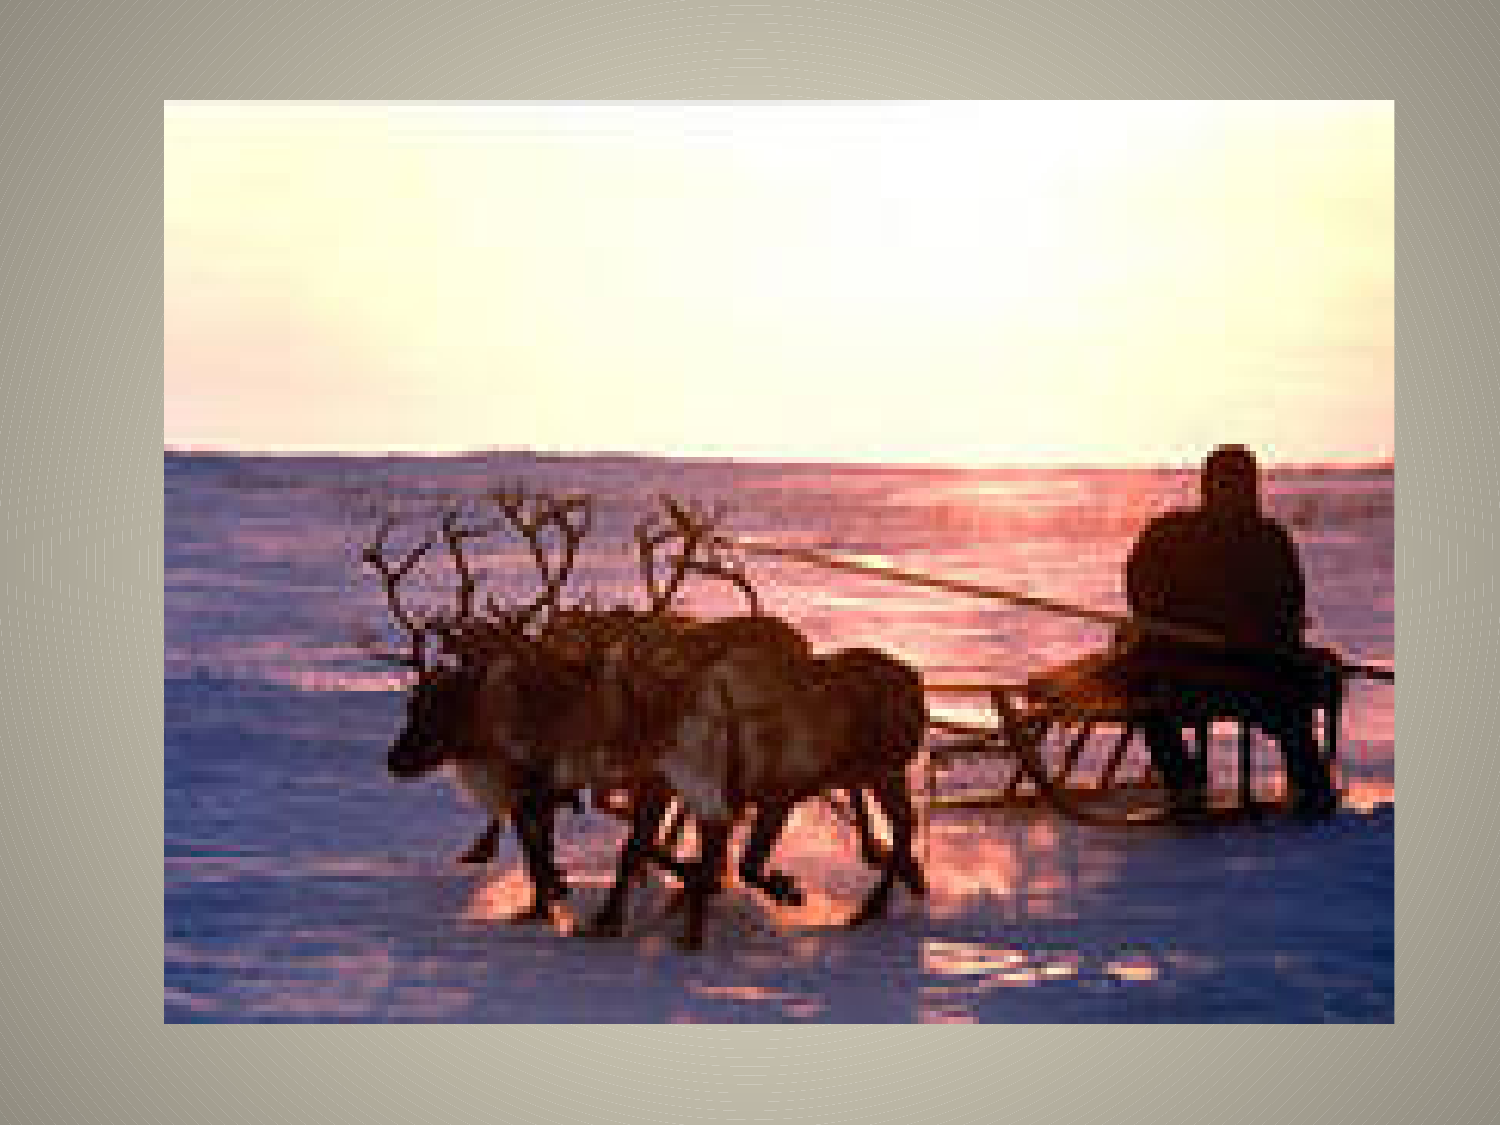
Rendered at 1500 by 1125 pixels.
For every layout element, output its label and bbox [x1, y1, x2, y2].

picture [163, 100, 1395, 1024]
